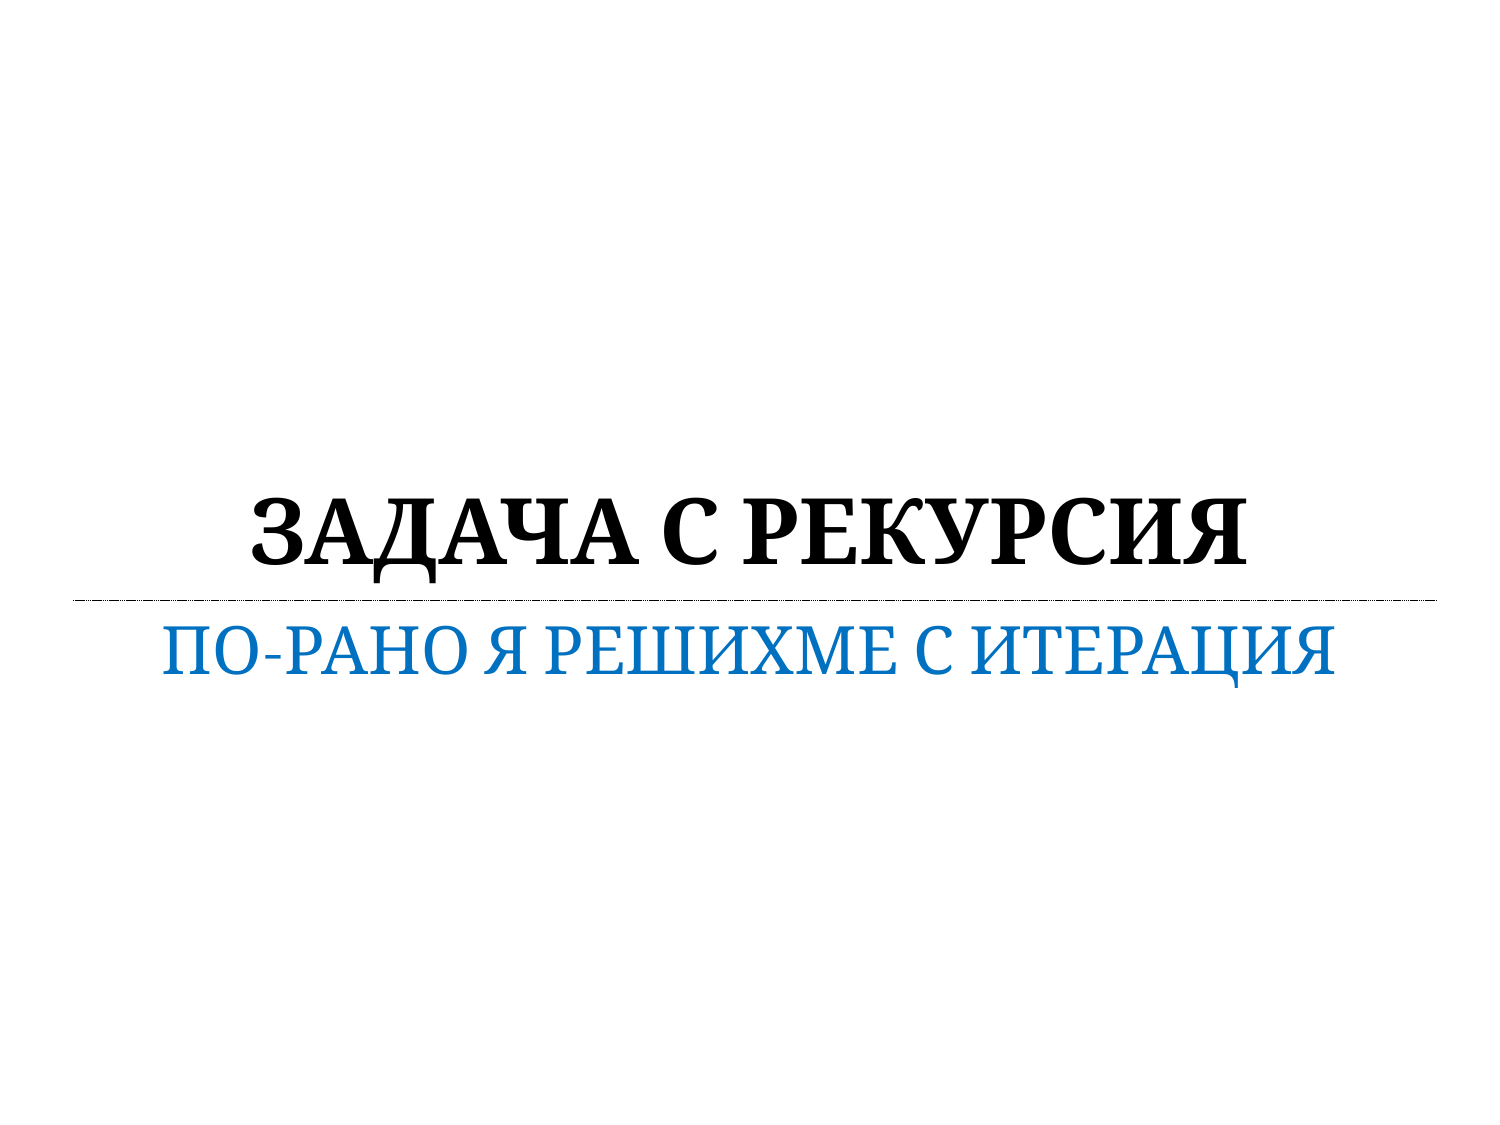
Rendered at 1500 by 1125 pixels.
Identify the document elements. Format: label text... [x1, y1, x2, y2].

subtitle По-рано я решихме с итерация [0, 597, 1500, 716]
title Задача с рекурсия [0, 346, 1500, 594]
